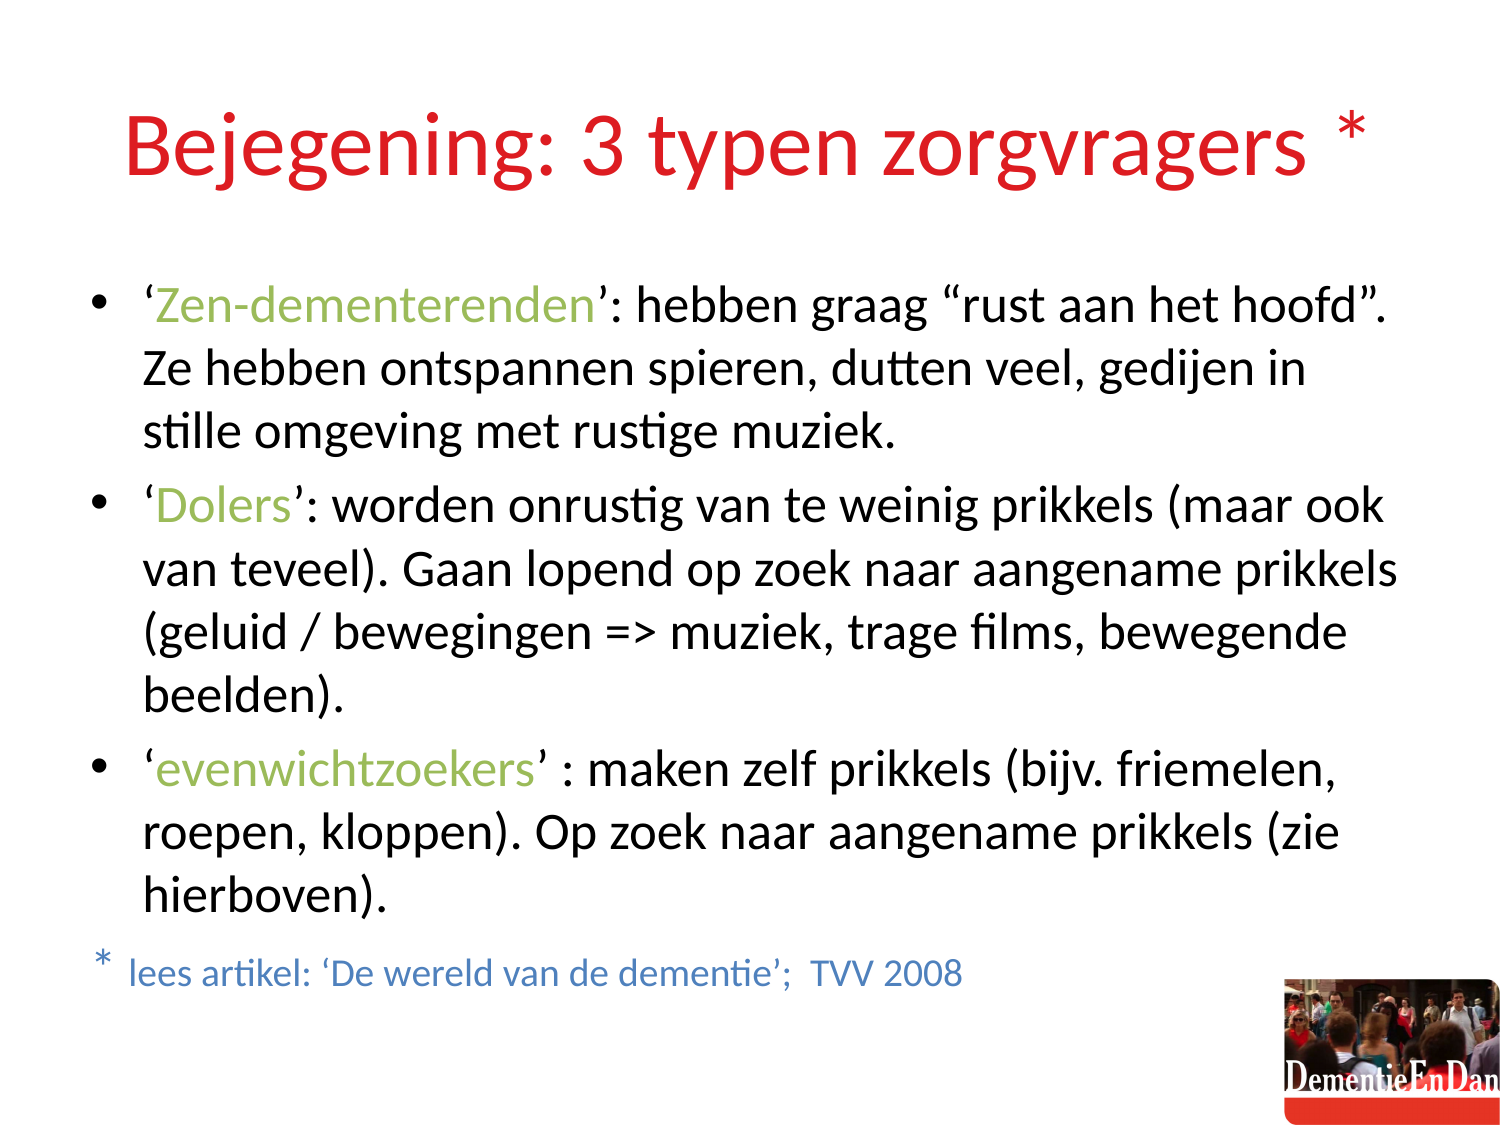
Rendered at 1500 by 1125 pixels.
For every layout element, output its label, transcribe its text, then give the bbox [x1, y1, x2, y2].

title Bejegening: 3 typen zorgvragers * [75, 45, 1425, 233]
list ‘Zen-dementerenden’: hebben graag “rust aan het hoofd”. Ze hebben ontspannen spieren, dutten veel, gedijen in stille omgeving met rustige muziek. ‘Dolers’: worden onrustig van te weinig prikkels (maar ook van teveel). Gaan lopend op zoek naar aangename prikkels (geluid / bewegingen => muziek, trage films, bewegende beelden). ‘evenwichtzoekers’ : maken zelf prikkels (bijv. friemelen, roepen, kloppen). Op zoek naar aangename prikkels (zie hierboven). * lees artikel: ‘De wereld van de dementie’; TVV 2008 [75, 262, 1425, 1005]
picture [1283, 979, 1500, 1125]
